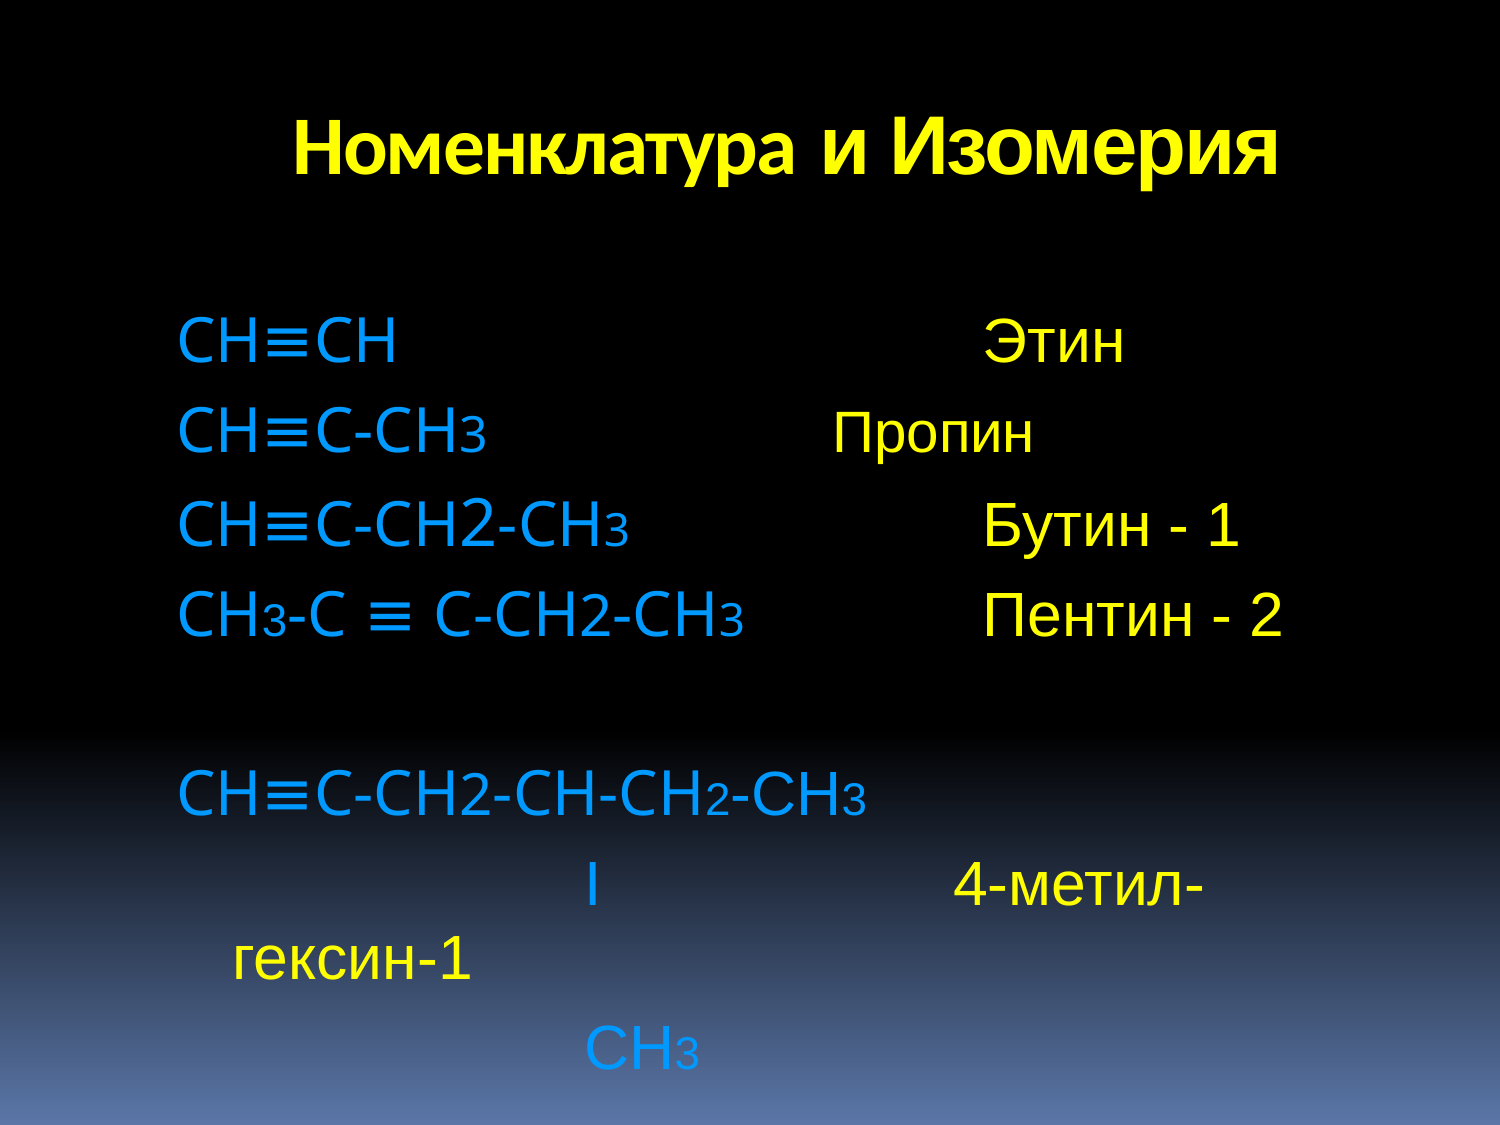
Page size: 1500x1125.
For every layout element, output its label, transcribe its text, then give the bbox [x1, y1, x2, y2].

title Номенклатура и Изомерия [150, 84, 1425, 235]
list CH≡CH Этин CH≡C-CH3 Пропин CH≡C-CH2-CH3 Бутин - 1 CH3-C ≡ C-CH2-CH3 Пентин - 2 CH≡C-CH2-CH-CH2-CH3 I 4-метил-гексин-1 CH3 [149, 292, 1426, 1043]
